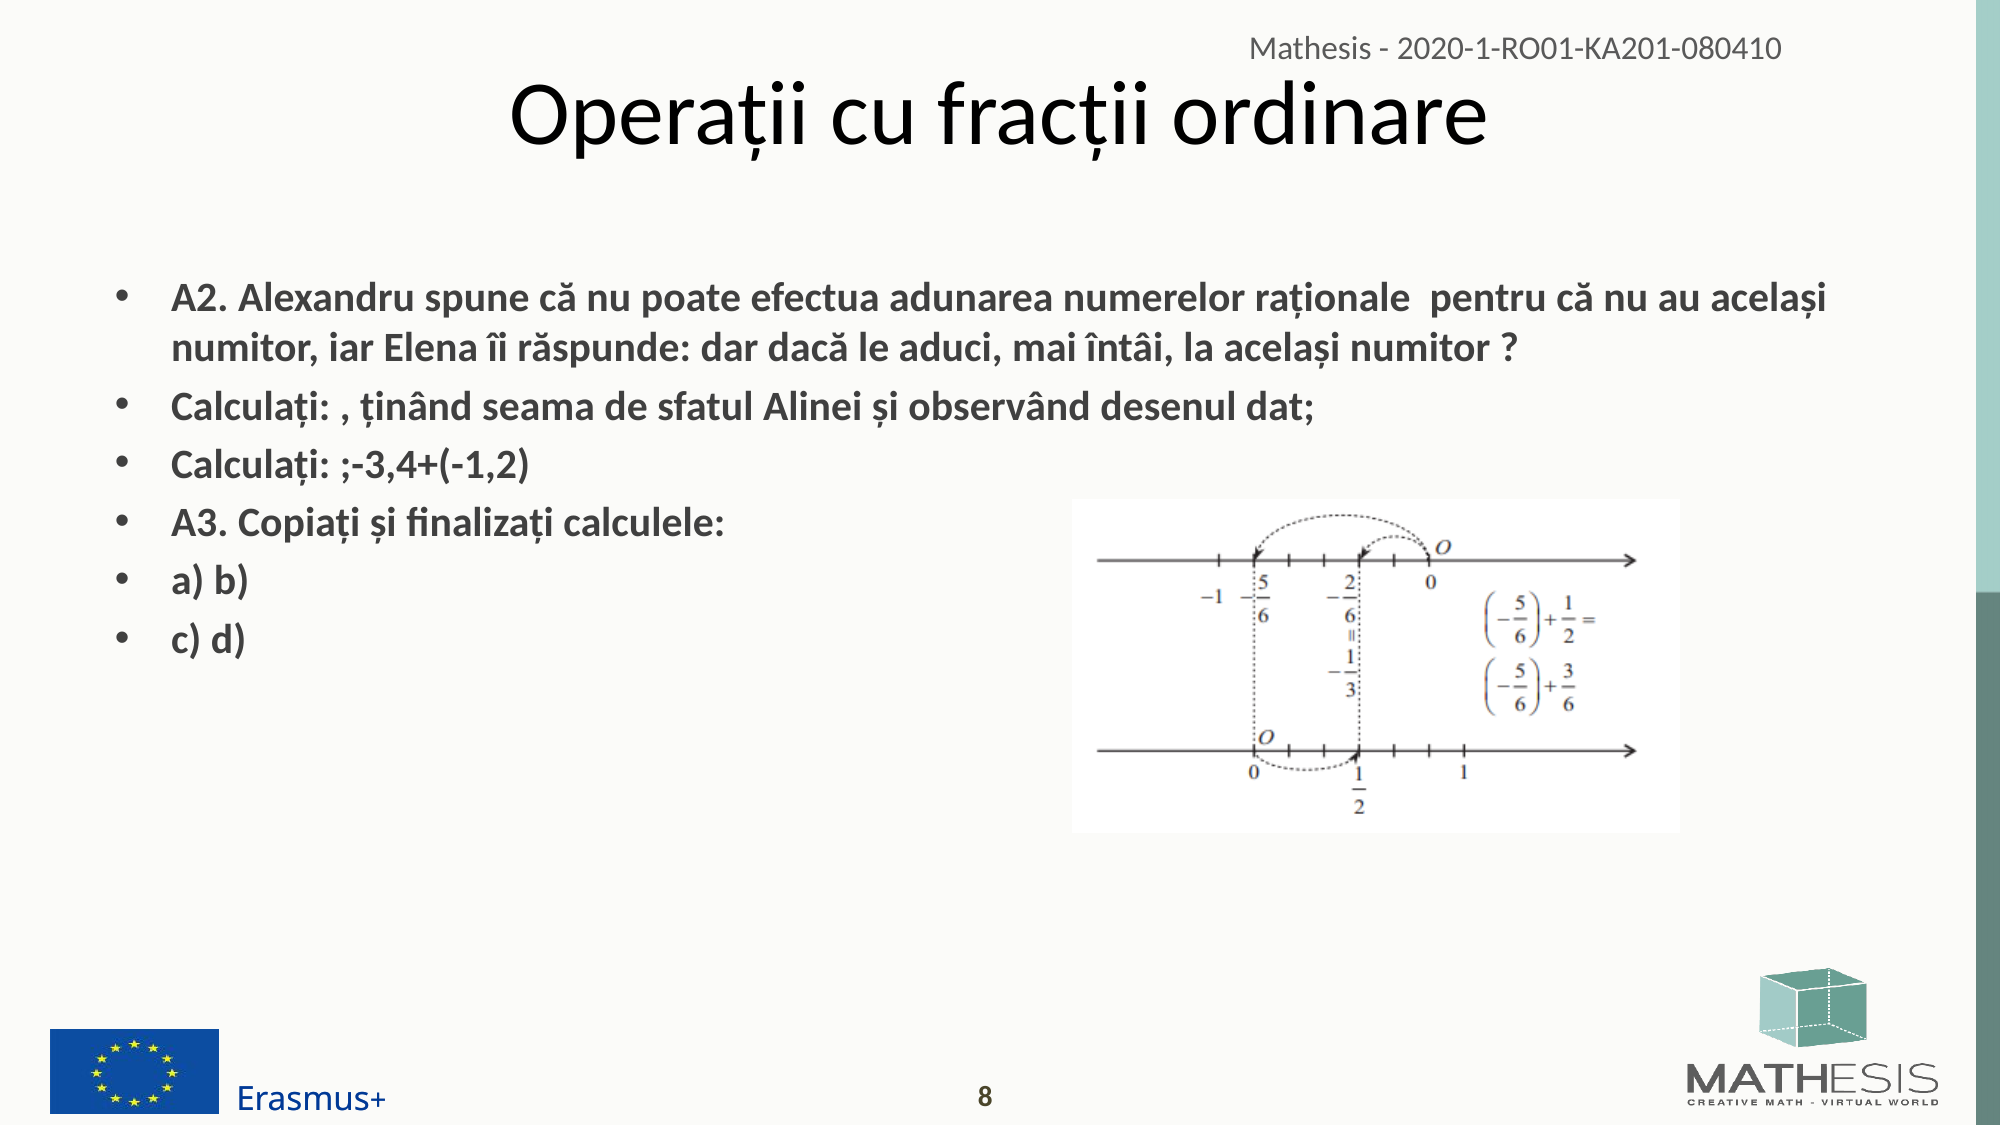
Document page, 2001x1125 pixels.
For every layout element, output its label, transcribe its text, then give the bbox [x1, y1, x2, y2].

picture [50, 1029, 219, 1114]
picture [1072, 499, 1680, 833]
title Operații cu fracții ordinare [99, 45, 1900, 233]
